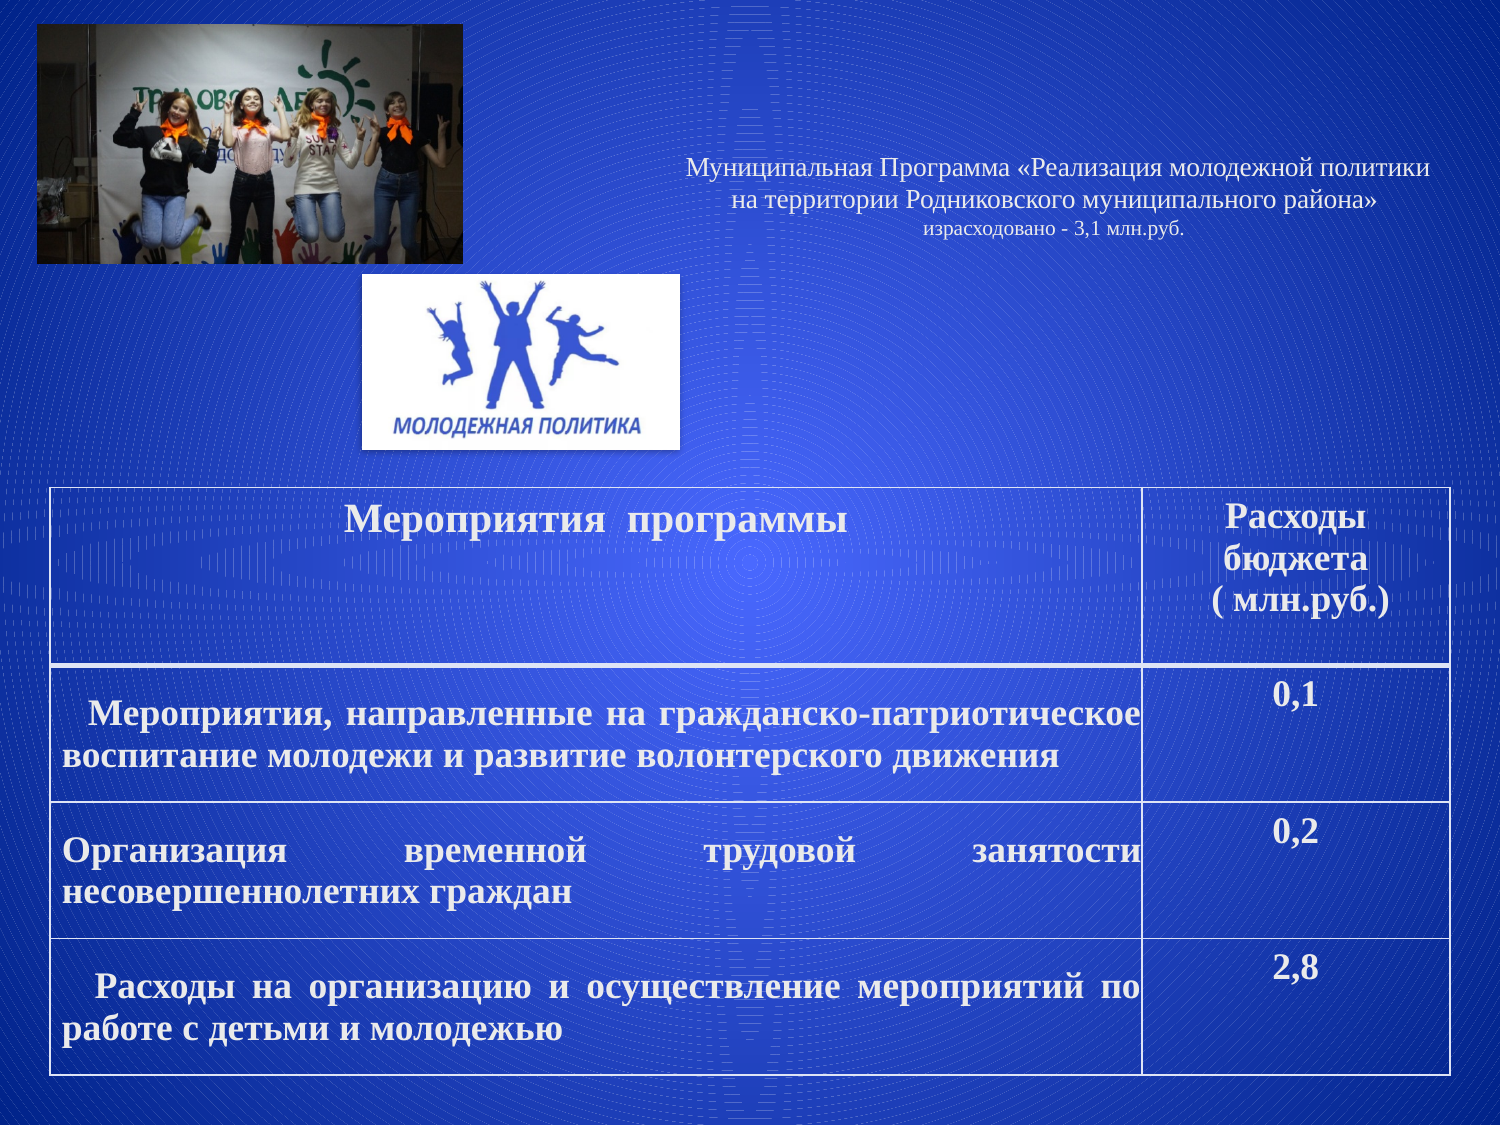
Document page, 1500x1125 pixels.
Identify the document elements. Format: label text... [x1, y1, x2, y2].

table_cell Организация временной трудовой занятости несовершеннолетних граждан [51, 803, 1141, 938]
picture [362, 274, 680, 451]
picture [37, 24, 463, 264]
table_cell 2,8 [1143, 939, 1449, 1074]
table_header Мероприятия программы [51, 488, 1141, 663]
table_cell 0,2 [1143, 803, 1449, 938]
title Муниципальная Программа «Реализация молодежной политики на территории Родниковского муниципального района» израсходовано - 3,1 млн.руб. [650, 99, 1459, 256]
table_header Расходы бюджета ( млн.руб.) [1143, 488, 1449, 663]
table_cell Расходы на организацию и осуществление мероприятий по работе с детьми и молодежью [51, 939, 1141, 1074]
table_cell 0,1 [1143, 668, 1449, 801]
table_cell Мероприятия, направленные на гражданско-патриотическое воспитание молодежи и развитие волонтерского движения [51, 668, 1141, 801]
